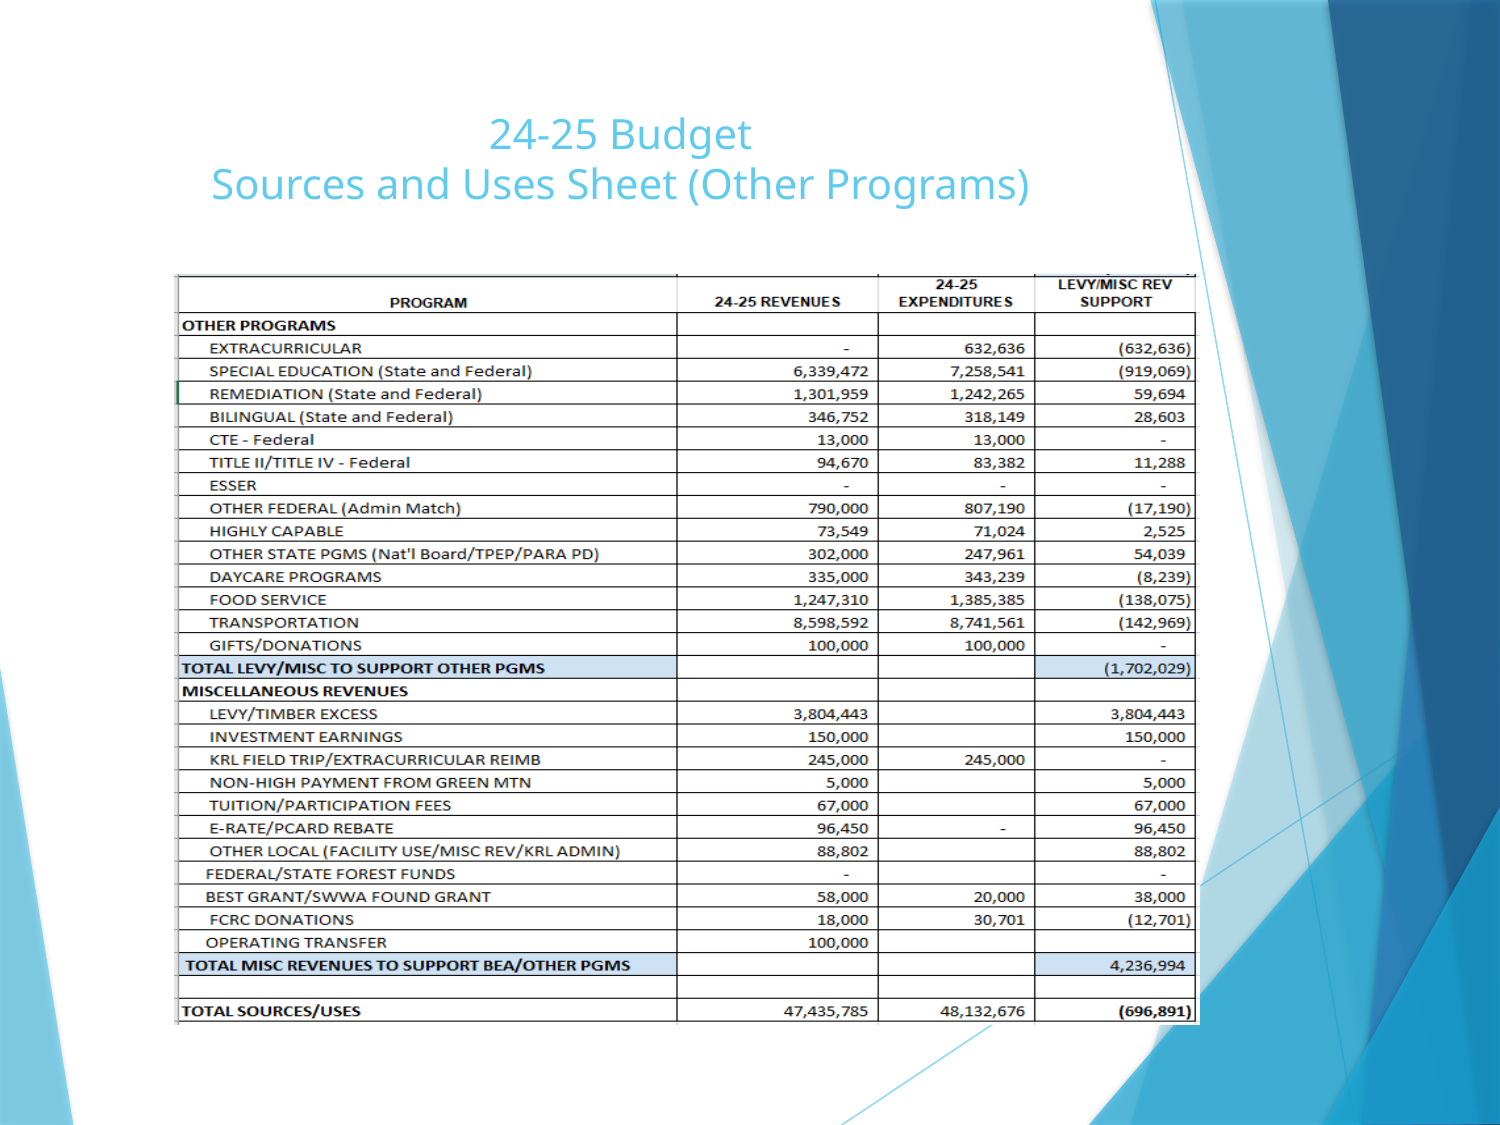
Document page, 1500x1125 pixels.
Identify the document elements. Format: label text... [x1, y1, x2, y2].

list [174, 274, 1201, 1026]
title 24-25 Budget Sources and Uses Sheet (Other Programs) [99, 99, 1142, 225]
